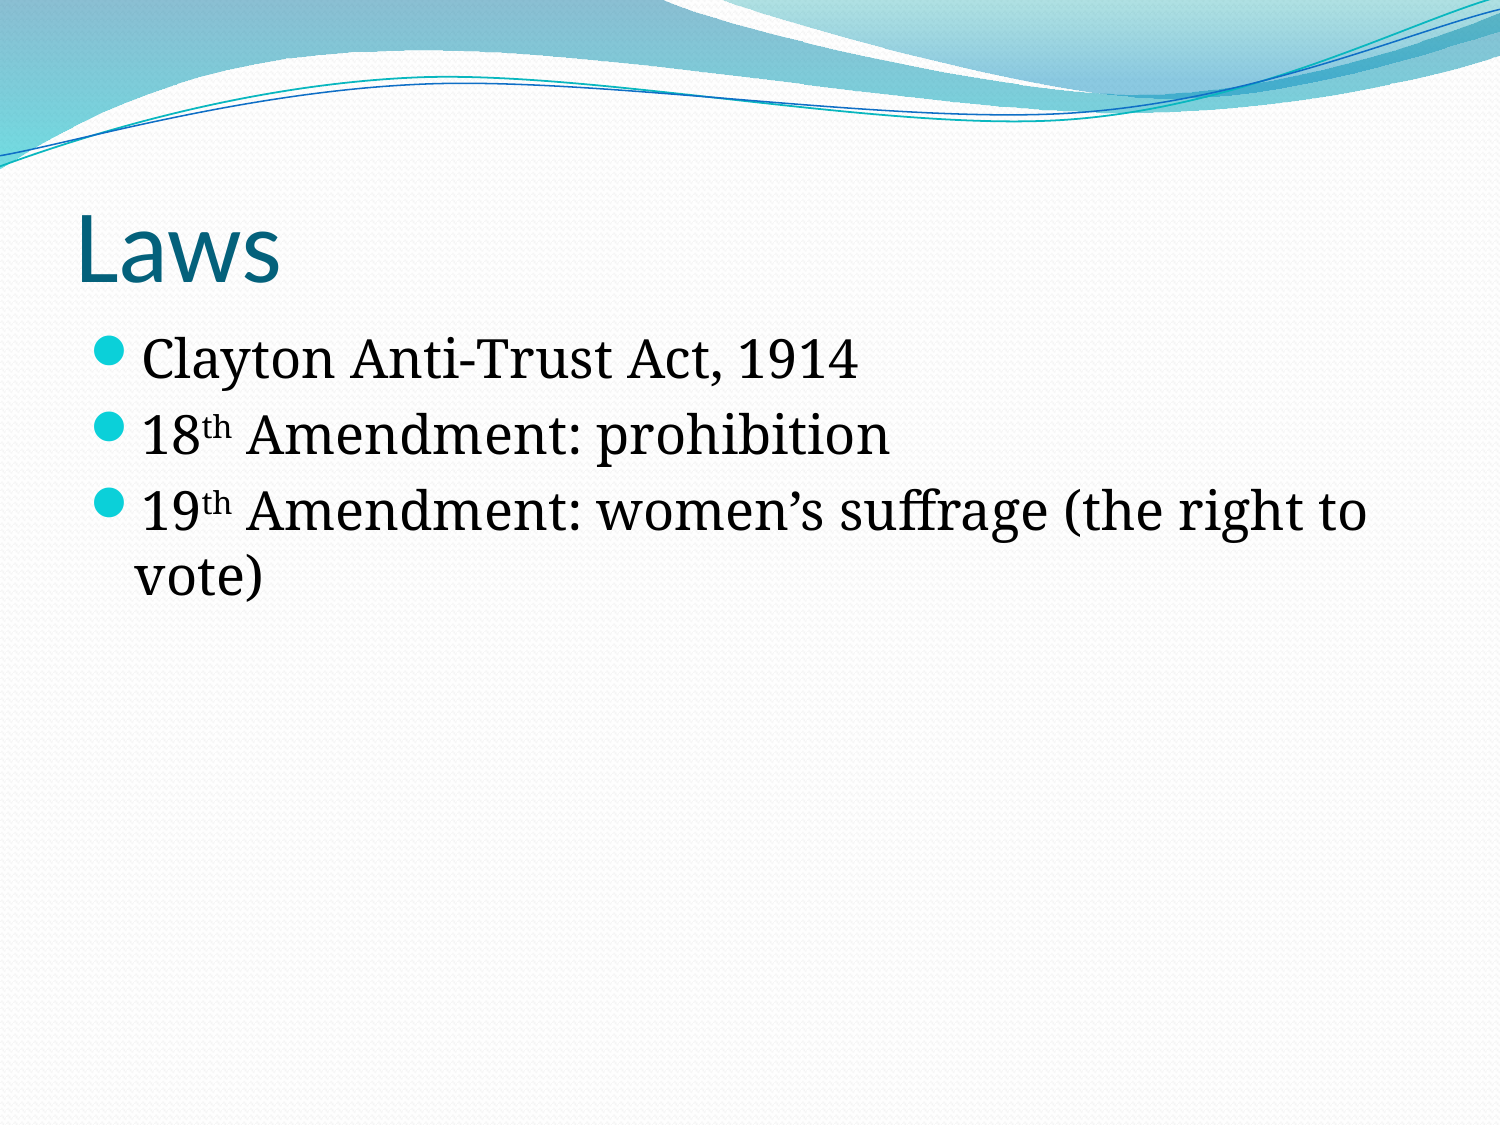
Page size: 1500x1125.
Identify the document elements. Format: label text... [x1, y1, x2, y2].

title Laws [75, 115, 1425, 303]
list Clayton Anti-Trust Act, 1914 18th Amendment: prohibition 19th Amendment: women’s suffrage (the right to vote) [75, 317, 1425, 1038]
